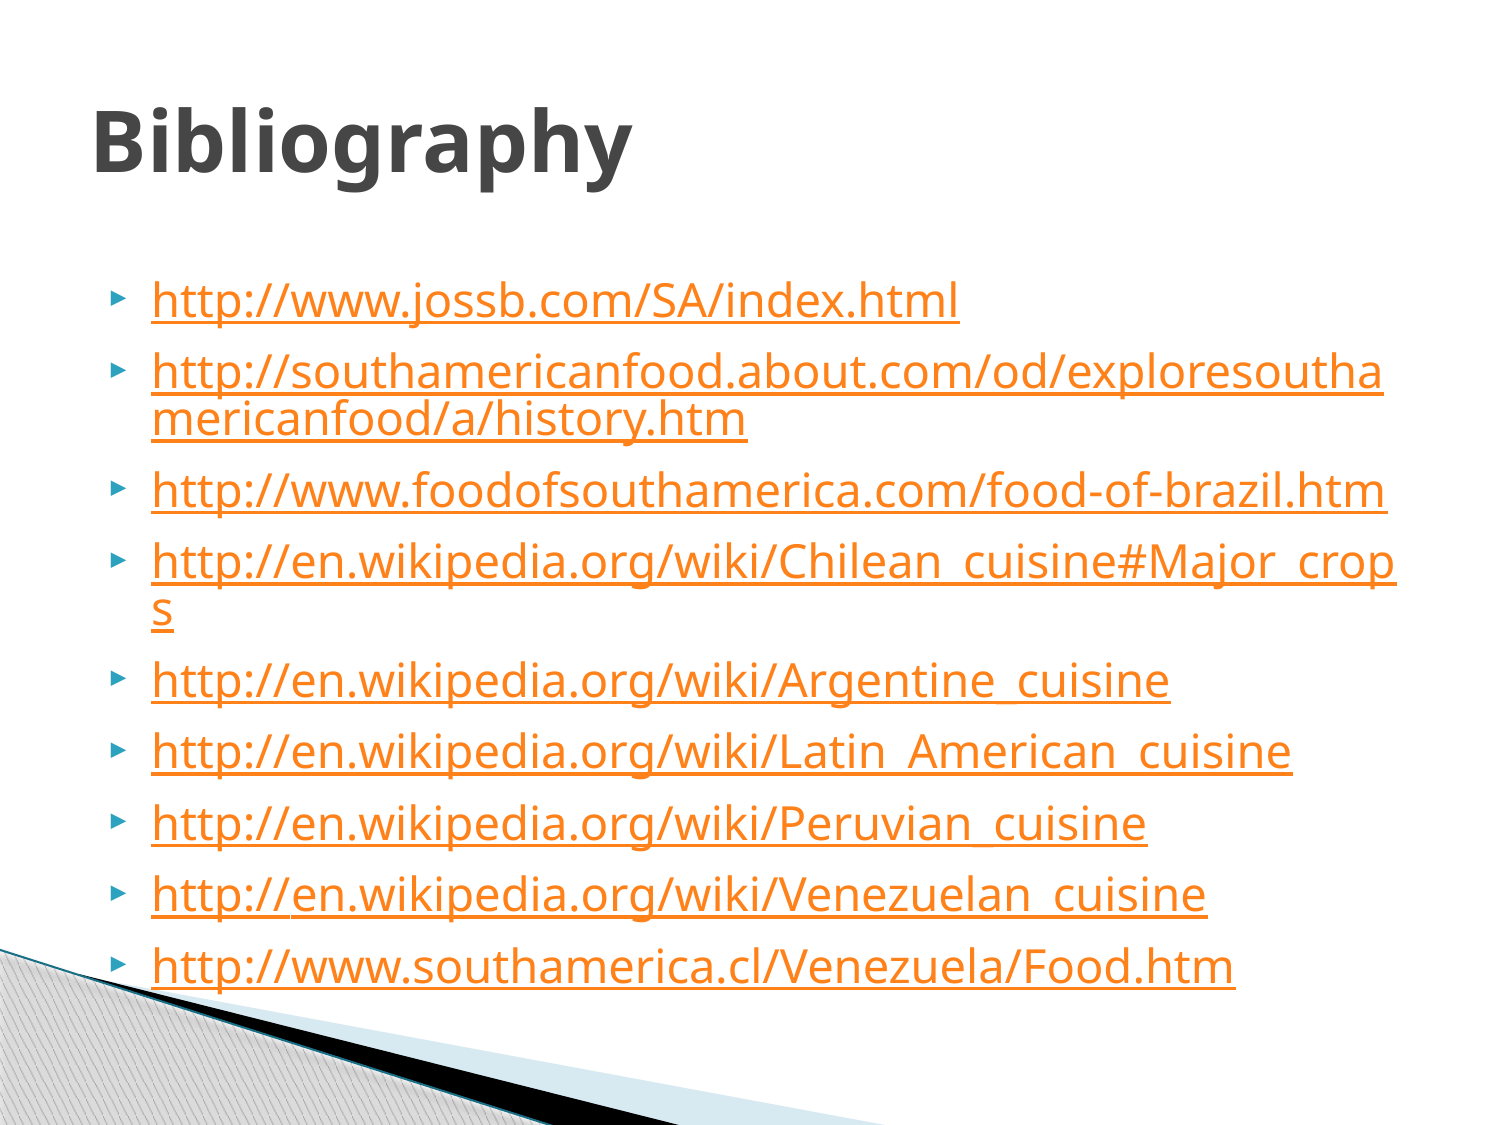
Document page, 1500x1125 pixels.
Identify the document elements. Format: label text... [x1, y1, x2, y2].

list http://www.jossb.com/SA/index.html http://southamericanfood.about.com/od/exploresouthamericanfood/a/history.htm http://www.foodofsouthamerica.com/food-of-brazil.htm http://en.wikipedia.org/wiki/Chilean_cuisine#Major_crops http://en.wikipedia.org/wiki/Argentine_cuisine http://en.wikipedia.org/wiki/Latin_American_cuisine http://en.wikipedia.org/wiki/Peruvian_cuisine http://en.wikipedia.org/wiki/Venezuelan_cuisine http://www.southamerica.cl/Venezuela/Food.htm [75, 262, 1425, 1100]
title Bibliography [75, 45, 1425, 233]
